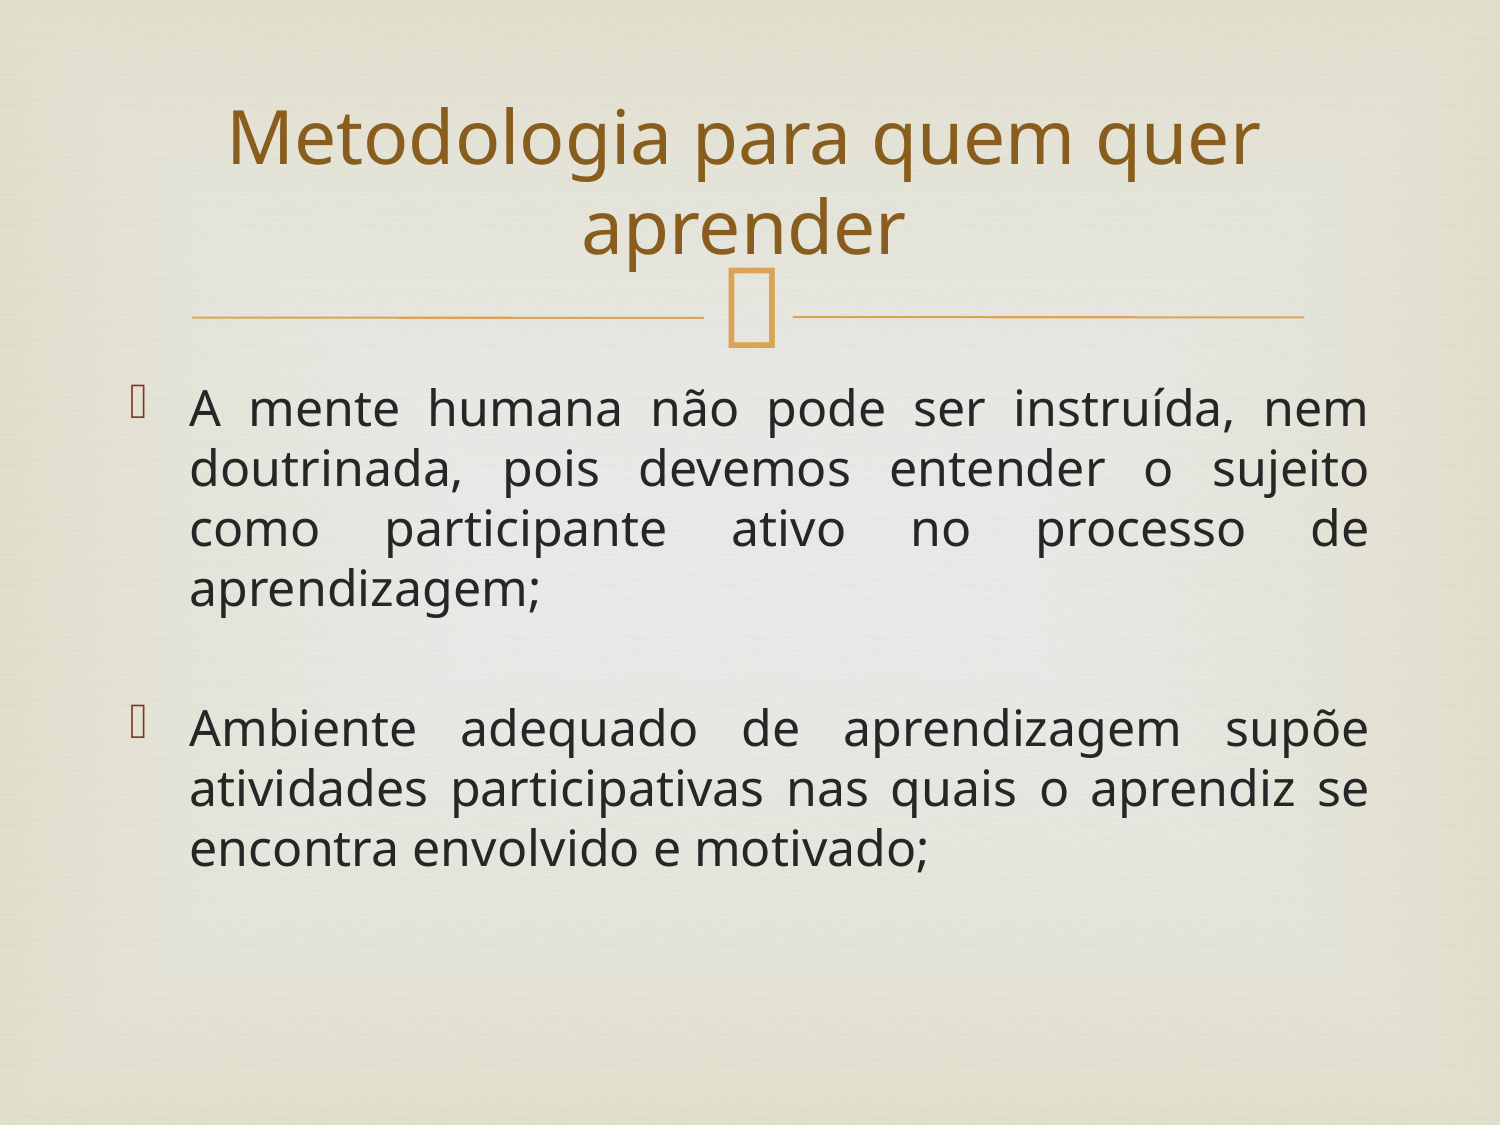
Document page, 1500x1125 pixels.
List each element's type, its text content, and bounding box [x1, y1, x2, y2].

title Metodologia para quem quer aprender [64, 93, 1424, 267]
list A mente humana não pode ser instruída, nem doutrinada, pois devemos entender o sujeito como participante ativo no processo de aprendizagem; Ambiente adequado de aprendizagem supõe atividades participativas nas quais o aprendiz se encontra envolvido e motivado; [114, 368, 1386, 1005]
